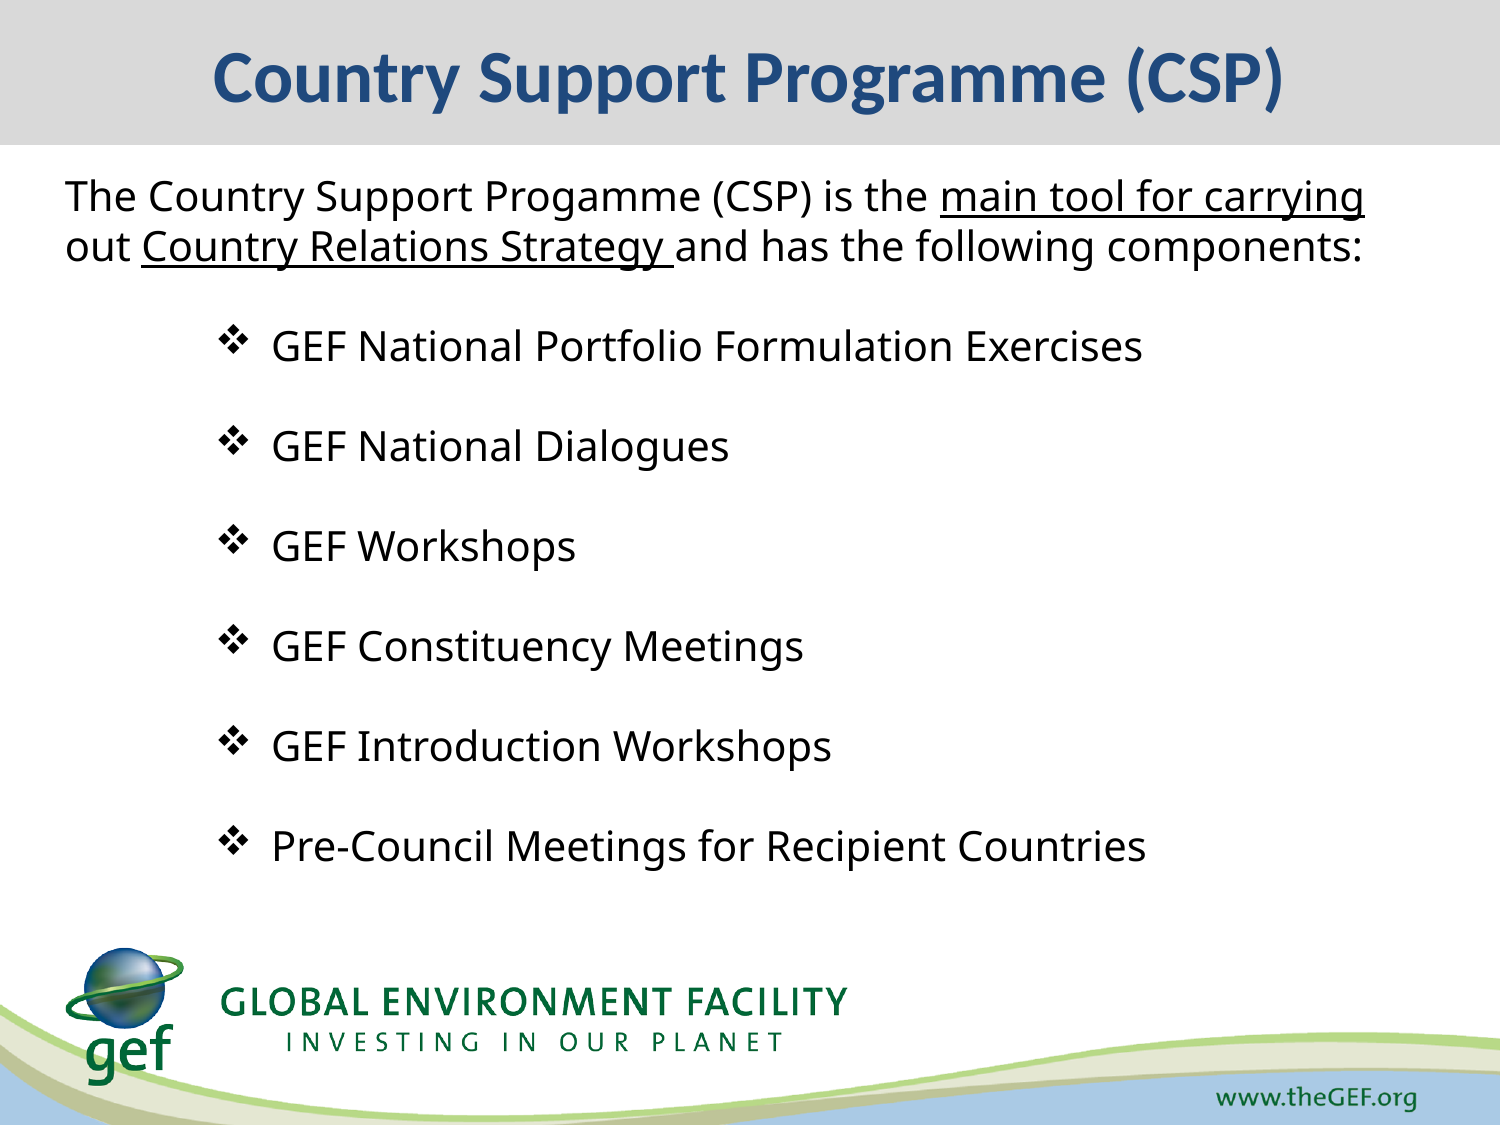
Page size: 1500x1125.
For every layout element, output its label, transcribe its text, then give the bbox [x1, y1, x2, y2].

text_box The Country Support Progamme (CSP) is the main tool for carrying out Country Relations Strategy and has the following components: GEF National Portfolio Formulation Exercises GEF National Dialogues GEF Workshops GEF Constituency Meetings GEF Introduction Workshops Pre-Council Meetings for Recipient Countries [50, 162, 1450, 1028]
picture [0, 920, 1500, 1125]
title Country Support Programme (CSP) [0, 0, 1500, 146]
